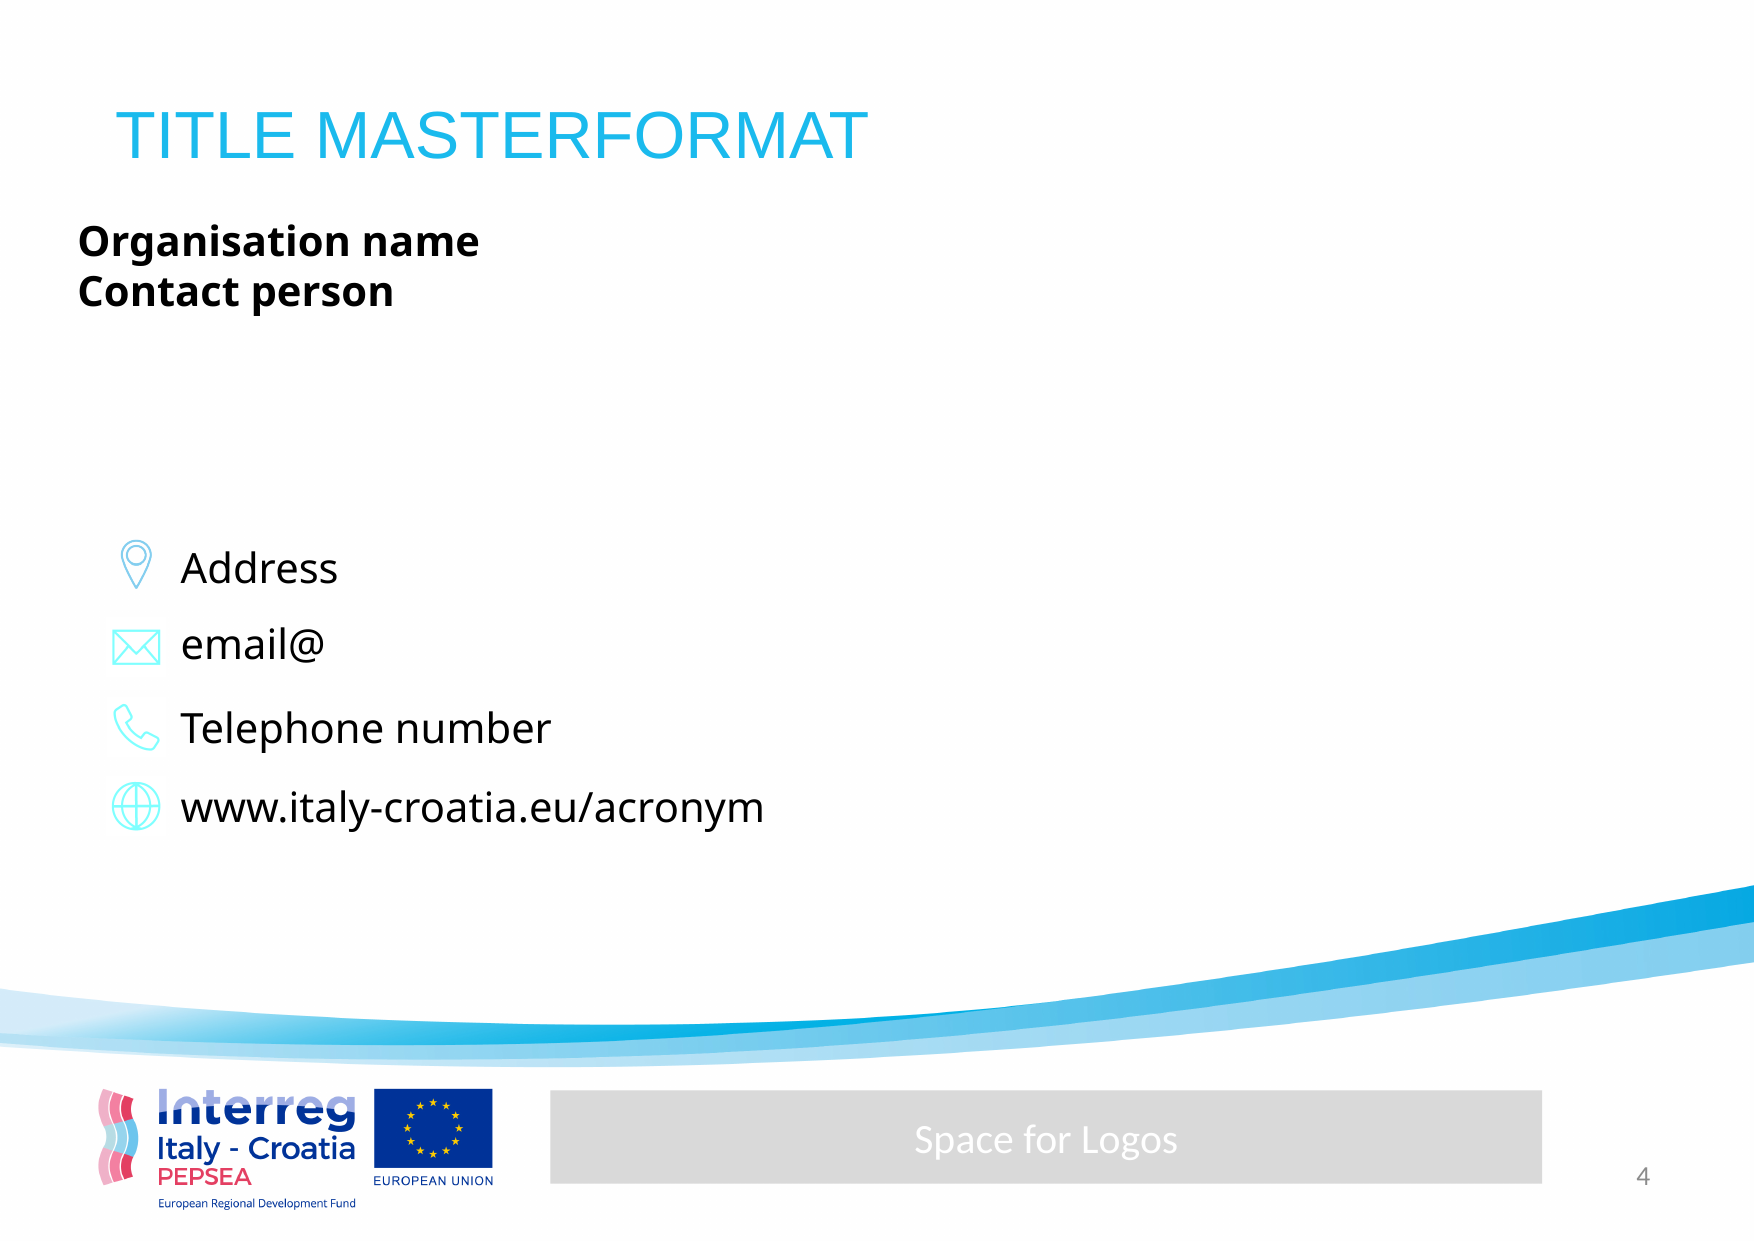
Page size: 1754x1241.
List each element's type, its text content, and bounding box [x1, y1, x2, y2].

text_box TITLE MASTERFORMAT [97, 83, 1656, 181]
picture [0, 0, 1754, 1241]
text_box www.italy-croatia.eu/acronym [165, 772, 1194, 838]
slide_number 4 [1607, 1141, 1666, 1208]
text_box Organisation name Contact person [62, 206, 496, 322]
text_box Telephone number [165, 694, 1194, 760]
text_box Space for Logos [549, 1089, 1543, 1185]
text_box Address [165, 534, 1194, 600]
text_box email@ [165, 610, 1194, 676]
